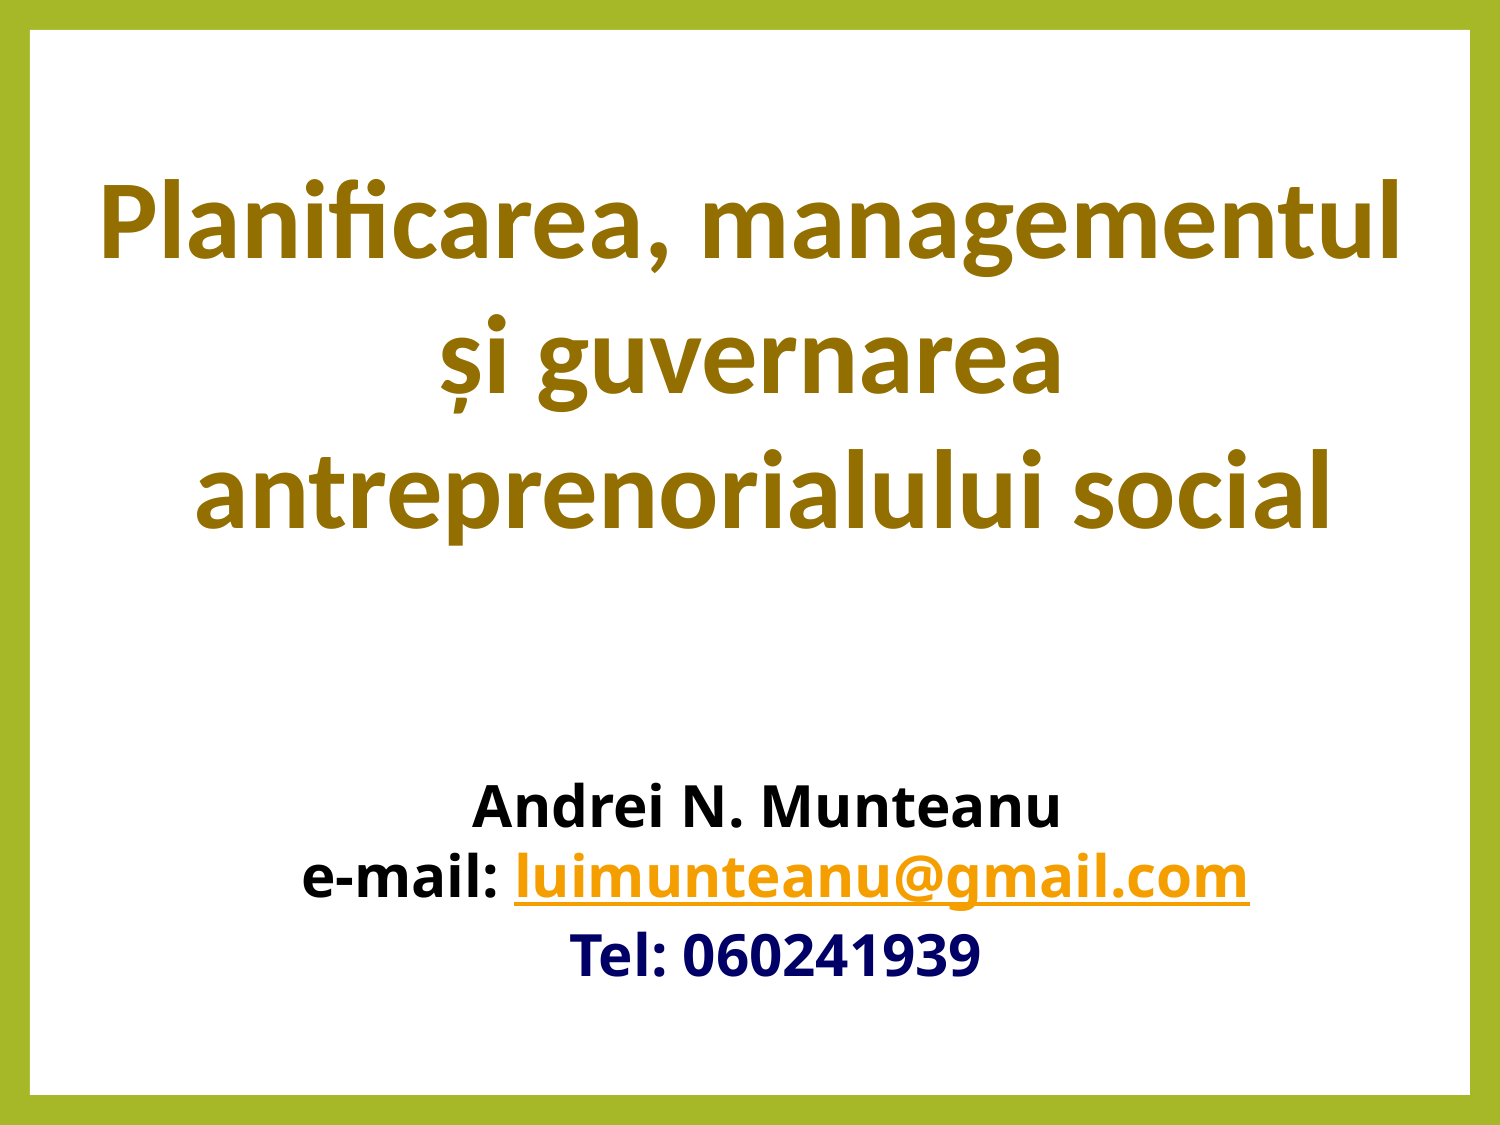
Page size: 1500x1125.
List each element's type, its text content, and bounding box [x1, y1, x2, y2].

text_box Andrei N. Munteanu e-mail: luimunteanu@gmail.com Tel: 060241939 [252, 761, 1298, 996]
text_box Planificarea, managementul și guvernarea antreprenorialului social [83, 138, 1446, 559]
